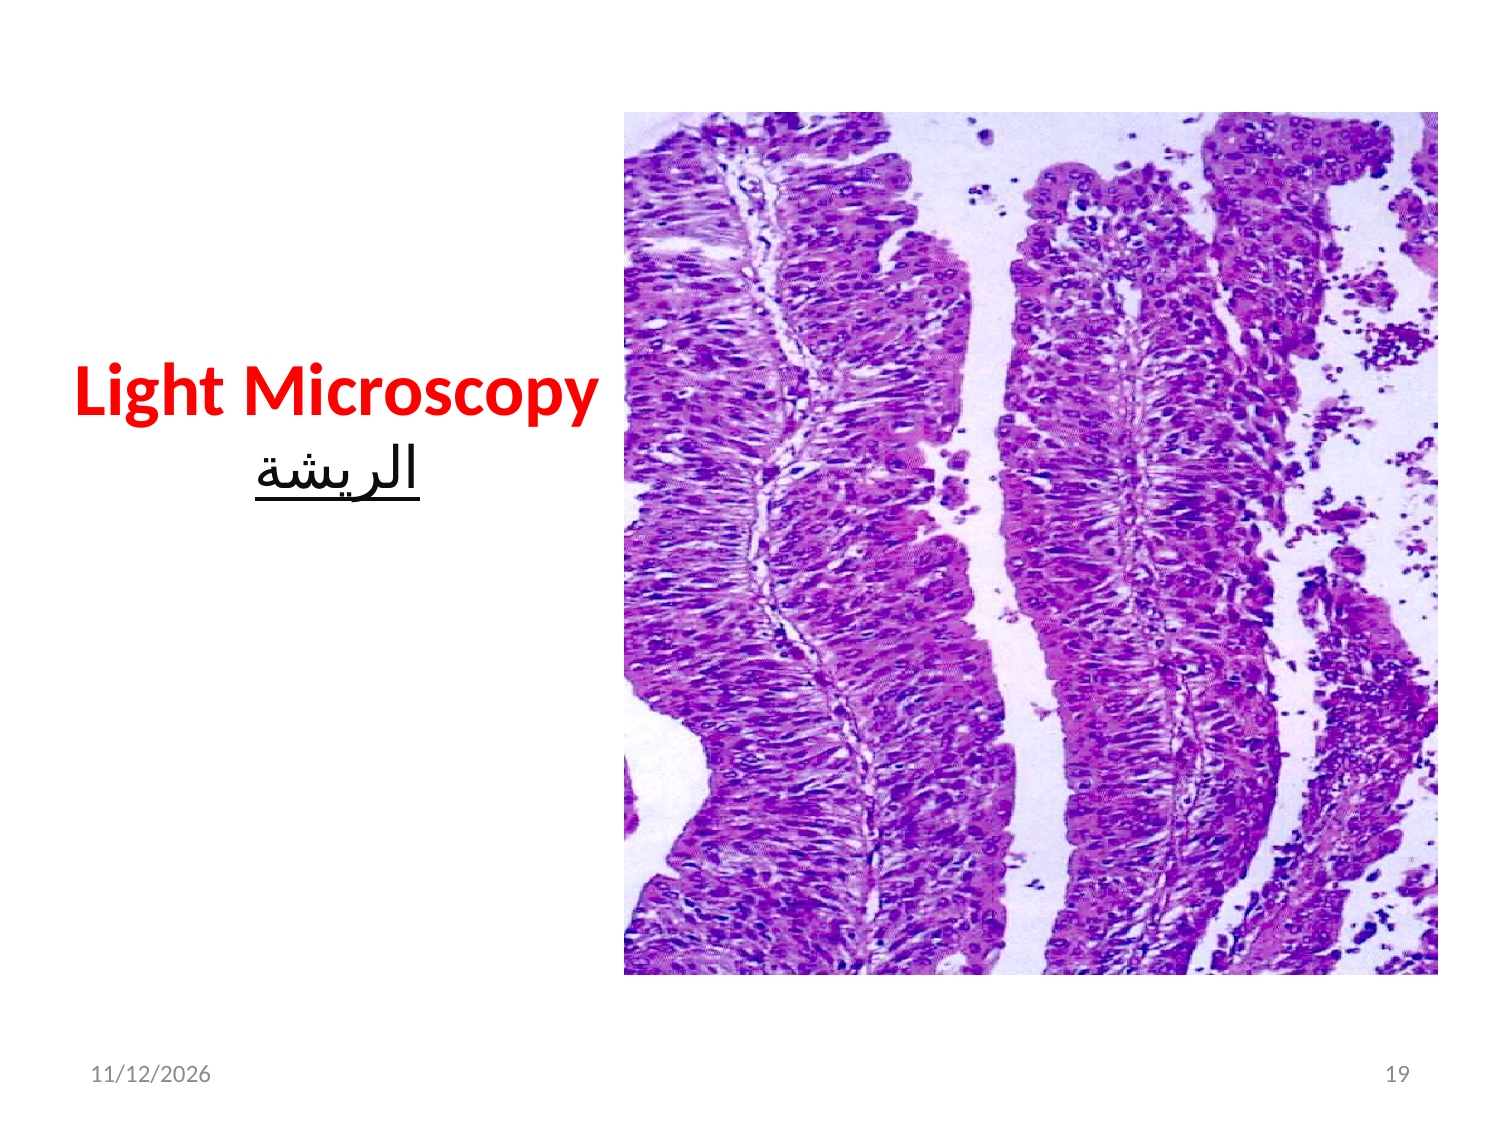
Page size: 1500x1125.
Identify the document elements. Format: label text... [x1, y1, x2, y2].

slide_number 19 [1074, 1042, 1425, 1103]
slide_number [75, 1042, 425, 1103]
title Light Microscopy الريشة [50, 337, 619, 598]
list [624, 112, 1438, 976]
